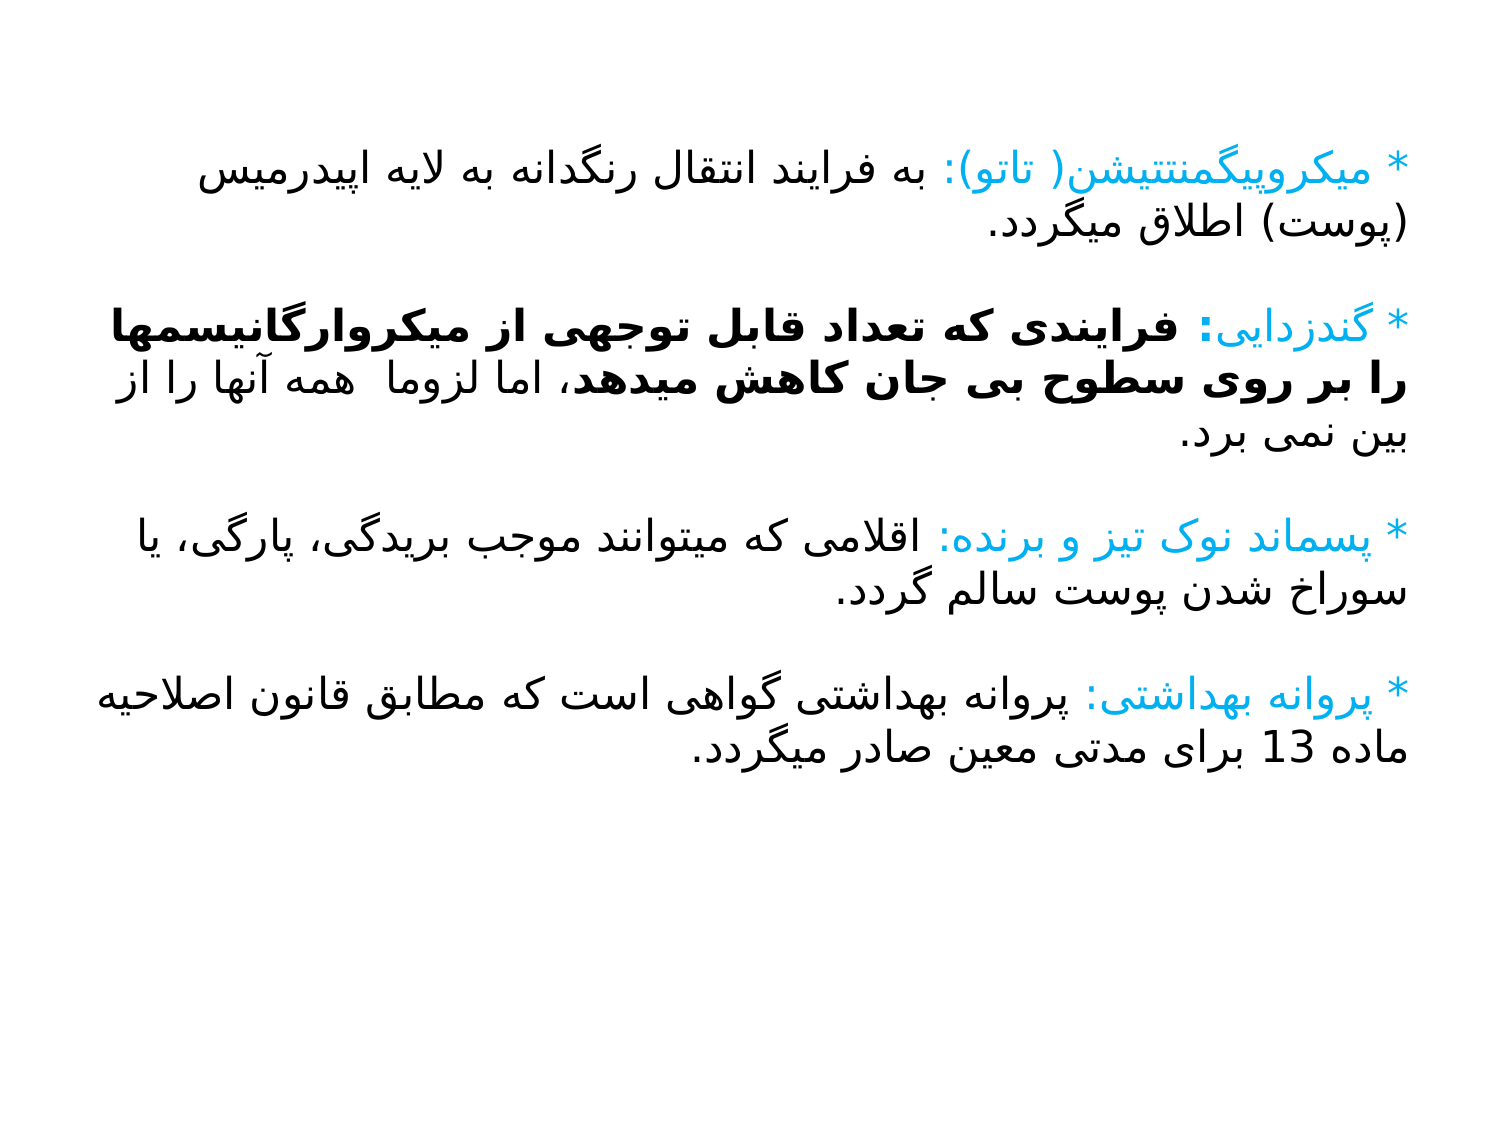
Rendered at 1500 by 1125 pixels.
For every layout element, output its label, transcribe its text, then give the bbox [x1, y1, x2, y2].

title * میکروپیگمنتتیشن( تاتو): به فرایند انتقال رنگدانه به لایه اپیدرمیس (پوست) اطلاق میگردد. * گندزدایی: فرایندی که تعداد قابل توجهی از میکروارگانیسمها را بر روی سطوح بی جان کاهش میدهد، اما لزوما همه آنها را از بین نمی برد. * پسماند نوک تیز و برنده: اقلامی که میتوانند موجب بریدگی، پارگی، یا سوراخ شدن پوست سالم گردد. * پروانه بهداشتی: پروانه بهداشتی گواهی است که مطابق قانون اصلاحیه ماده 13 برای مدتی معین صادر میگردد. [75, 128, 1425, 1008]
